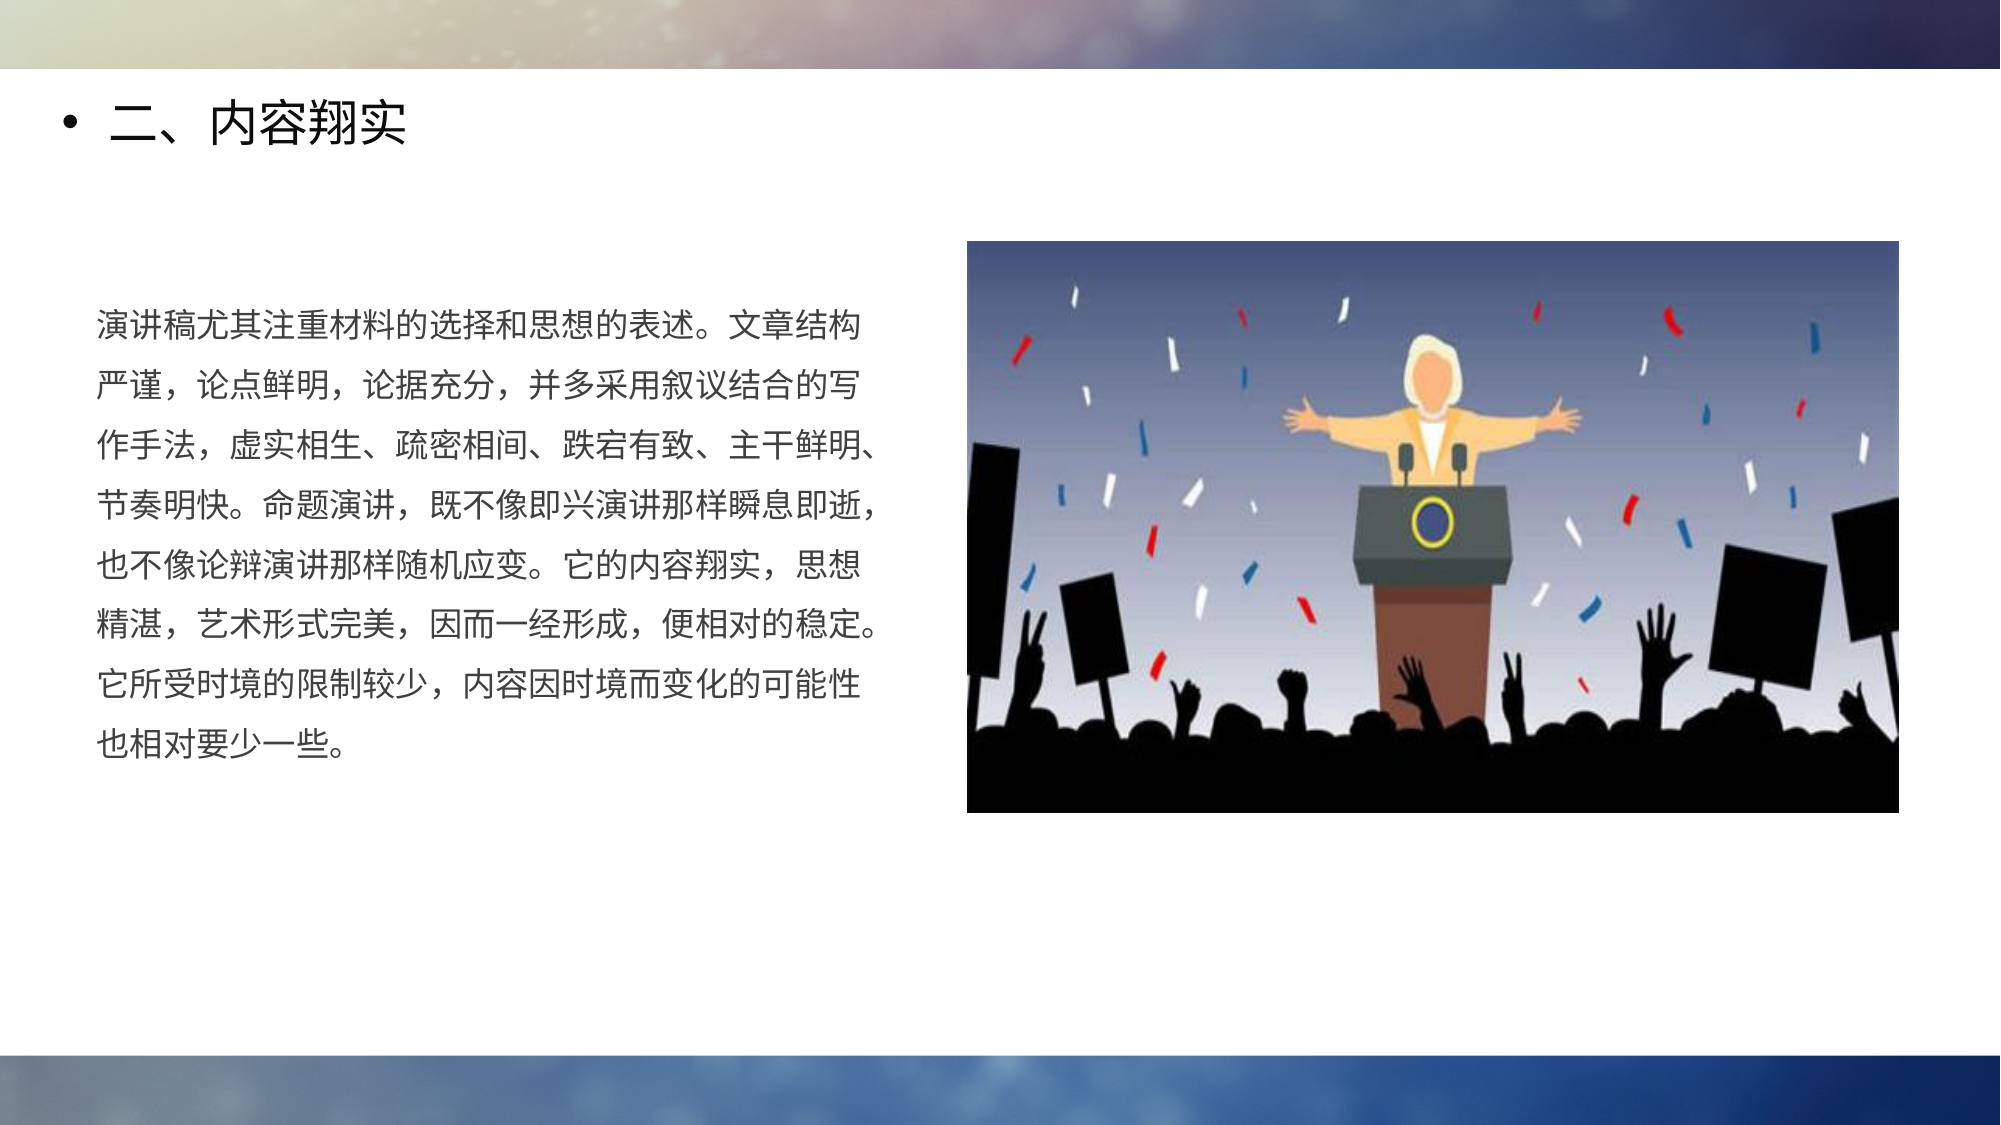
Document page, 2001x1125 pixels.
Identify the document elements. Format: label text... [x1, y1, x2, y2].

text_box 演讲稿尤其注重材料的选择和思想的表述。文章结构严谨，论点鲜明，论据充分，并多采用叙议结合的写作手法，虚实相生、疏密相间、跌宕有致、主干鲜明、节奏明快。命题演讲，既不像即兴演讲那样瞬息即逝，也不像论辩演讲那样随机应变。它的内容翔实，思想精湛，艺术形式完美，因而一经形成，便相对的稳定。它所受时境的限制较少，内容因时境而变化的可能性也相对要少一些。 [81, 276, 908, 771]
picture [0, 1056, 2000, 1125]
picture [967, 241, 1899, 813]
text_box 二、内容翔实 [46, 84, 794, 160]
picture [0, 0, 2000, 69]
